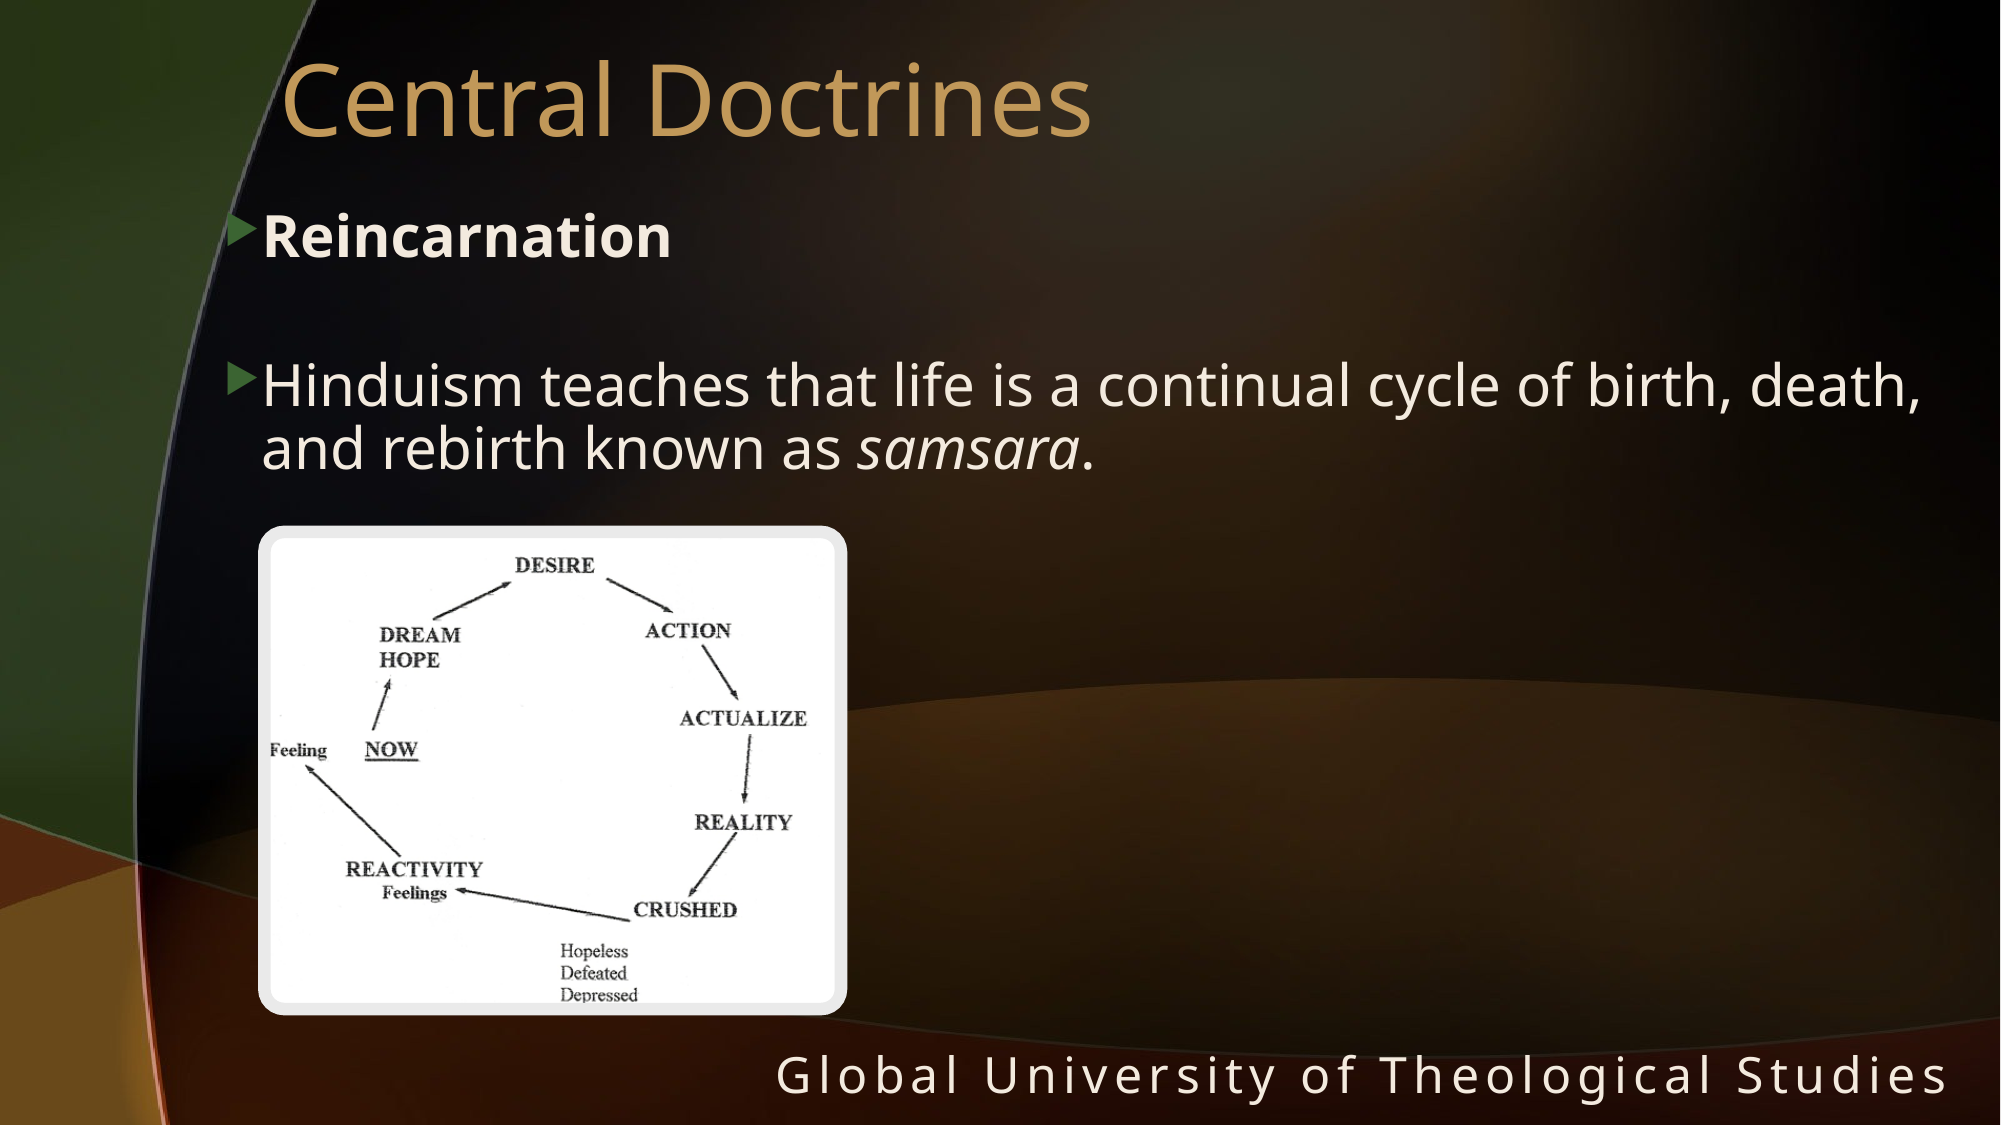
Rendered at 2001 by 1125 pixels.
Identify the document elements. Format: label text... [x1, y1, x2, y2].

text_box Global University of Theological Studies [760, 1042, 2000, 1124]
list Reincarnation Hinduism teaches that life is a continual cycle of birth, death, and rebirth known as samsara. [208, 199, 1956, 988]
title Central Doctrines [264, 4, 1993, 188]
picture [0, 0, 2001, 1125]
